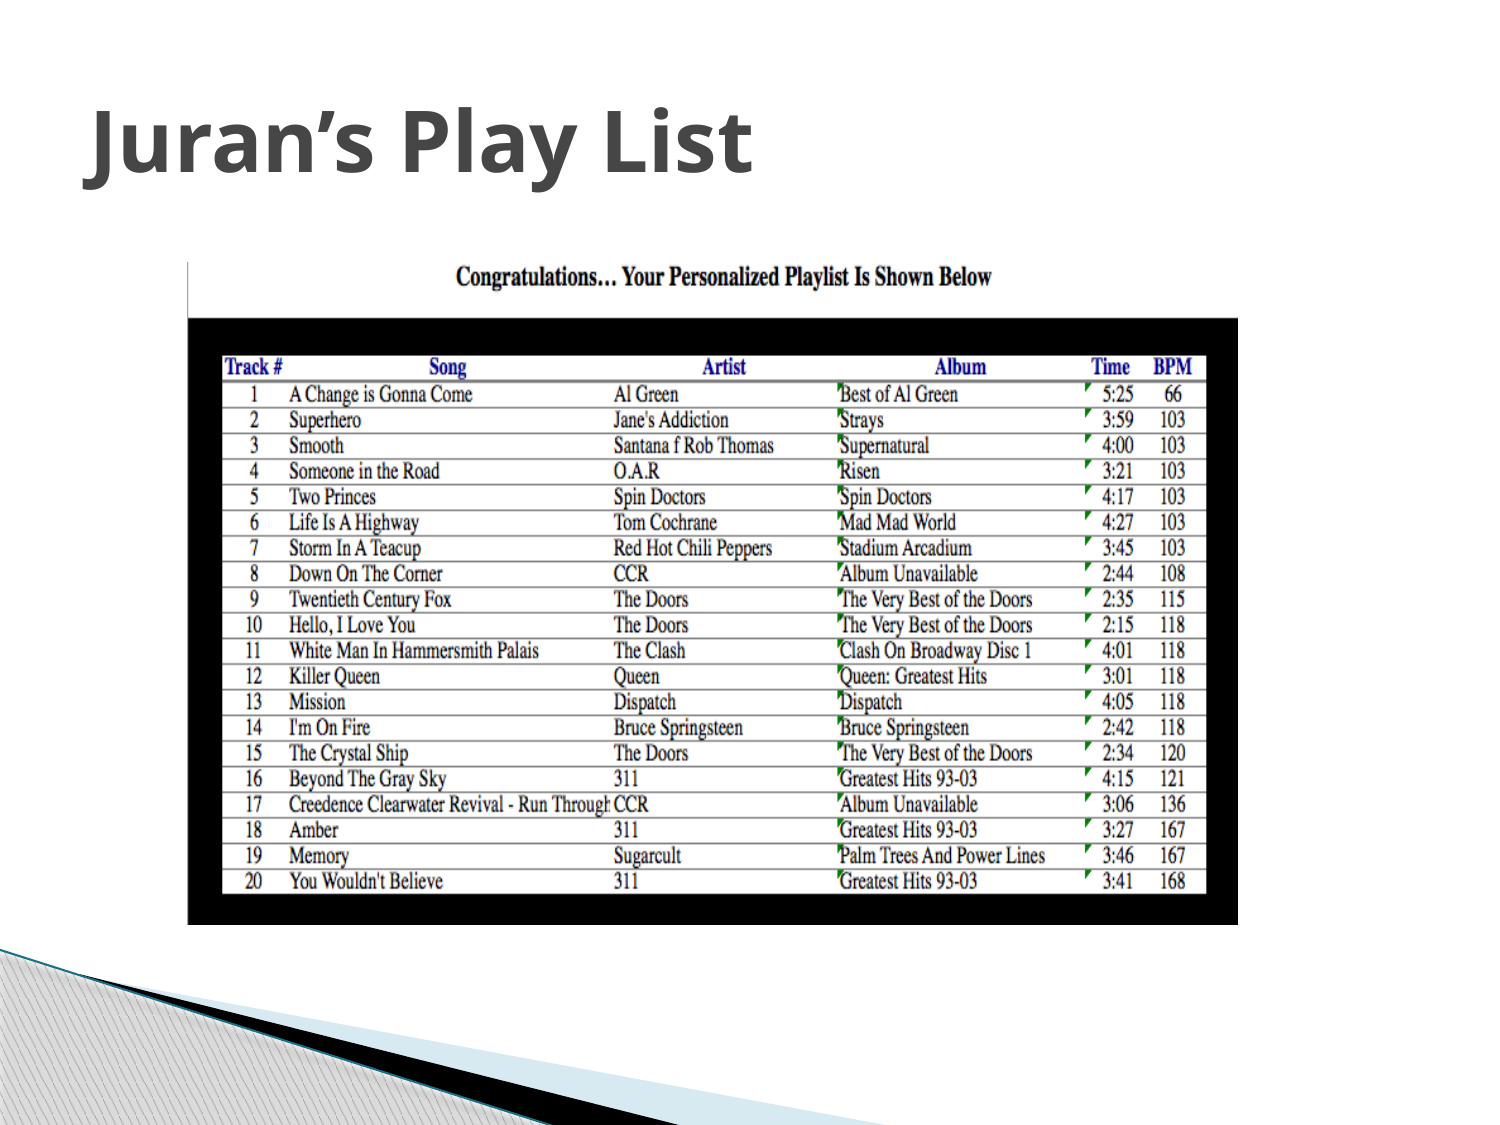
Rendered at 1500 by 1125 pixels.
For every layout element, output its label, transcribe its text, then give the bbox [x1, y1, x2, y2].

picture [187, 262, 1238, 925]
title Juran’s Play List [75, 45, 1425, 233]
